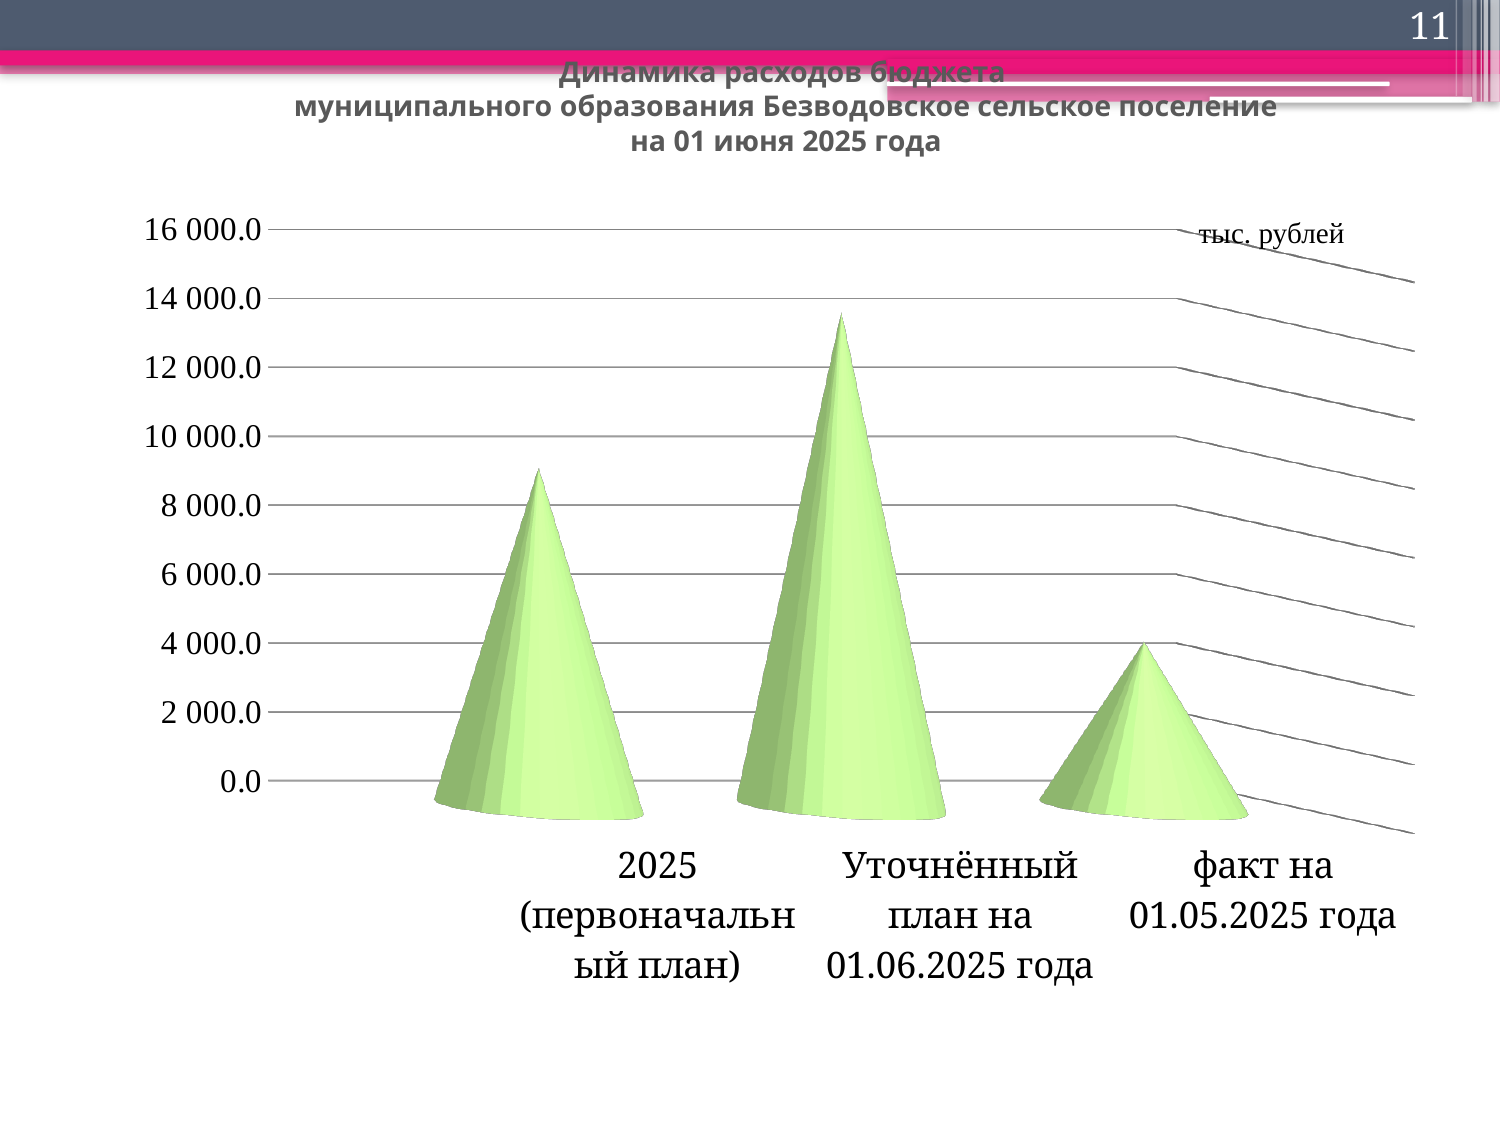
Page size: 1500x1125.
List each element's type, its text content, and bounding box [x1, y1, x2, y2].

title Динамика расходов бюджета муниципального образования Безводовское сельское поселение на 01 июня 2025 года [105, 46, 1468, 164]
slide_number 11 [1341, 0, 1466, 61]
chart [116, 187, 1442, 1014]
